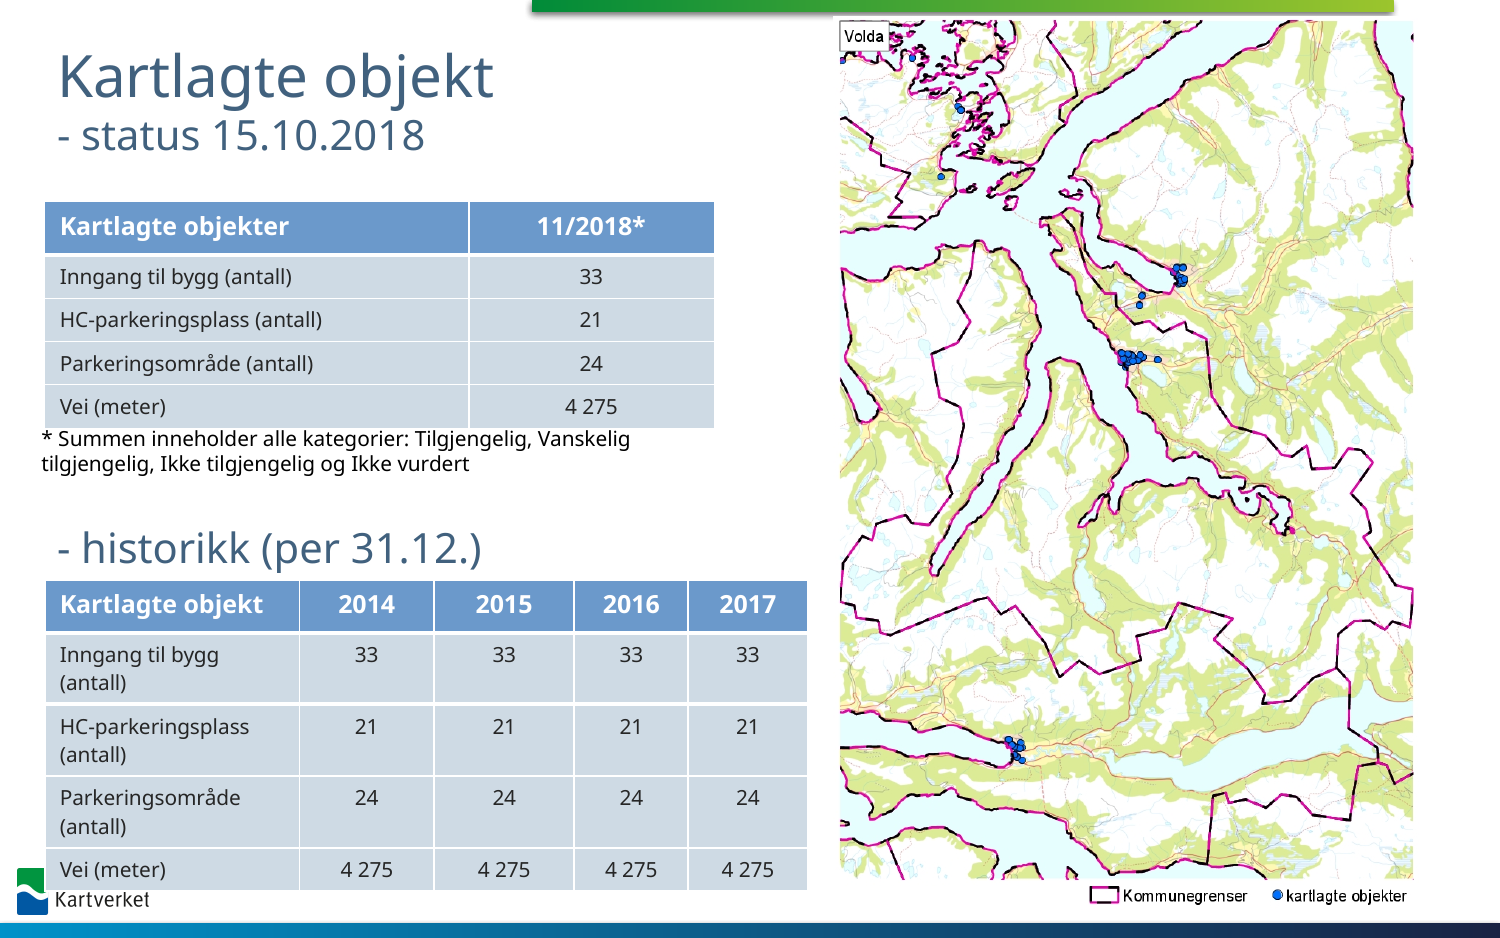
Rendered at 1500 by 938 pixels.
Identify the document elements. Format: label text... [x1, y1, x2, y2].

table_cell Vei (meter) [45, 385, 468, 417]
text_box - historikk (per 31.12.) [42, 496, 828, 580]
table_cell 21 [689, 706, 807, 775]
table_cell Inngang til bygg (antall) [45, 257, 468, 298]
table_cell 24 [435, 777, 573, 847]
table_cell 33 [300, 635, 433, 702]
picture [833, 16, 1419, 913]
table_cell 21 [470, 299, 714, 341]
text_box Kartlagte objekt - status 15.10.2018 [42, 24, 828, 167]
table_cell 24 [689, 777, 807, 847]
table_cell 24 [470, 342, 714, 384]
table_cell Vei (meter) [46, 849, 299, 890]
text_box * Summen inneholder alle kategorier: Tilgjengelig, Vanskelig tilgjengelig, Ikke tilgjengelig og Ikke vurdert [26, 417, 711, 483]
table_cell 21 [575, 706, 687, 775]
table_cell HC-parkeringsplass (antall) [46, 706, 299, 775]
table_cell Parkeringsområde (antall) [45, 342, 468, 384]
table_header Kartlagte objekt [46, 581, 299, 631]
table_cell 4 275 [575, 849, 687, 890]
table_header 2015 [435, 581, 573, 631]
table_cell 21 [435, 706, 573, 775]
table_cell HC-parkeringsplass (antall) [45, 299, 468, 341]
table_header 2017 [689, 581, 807, 631]
table_cell 24 [575, 777, 687, 847]
table_cell 33 [435, 635, 573, 702]
table_cell 33 [470, 257, 714, 298]
table_cell 4 275 [300, 849, 433, 890]
table_cell 4 275 [435, 849, 573, 890]
table_cell 33 [689, 635, 807, 702]
table_cell 33 [575, 635, 687, 702]
table_cell 4 275 [689, 849, 807, 890]
table_header Kartlagte objekter [45, 202, 468, 253]
table_header 11/2018* [470, 202, 714, 253]
table_cell Parkeringsområde (antall) [46, 777, 299, 847]
table_cell 21 [300, 706, 433, 775]
table_cell 4 275 [470, 385, 714, 428]
table_cell Inngang til bygg (antall) [46, 635, 299, 702]
table_header 2016 [575, 581, 687, 631]
table_cell 24 [300, 777, 433, 847]
table_header 2014 [300, 581, 433, 631]
